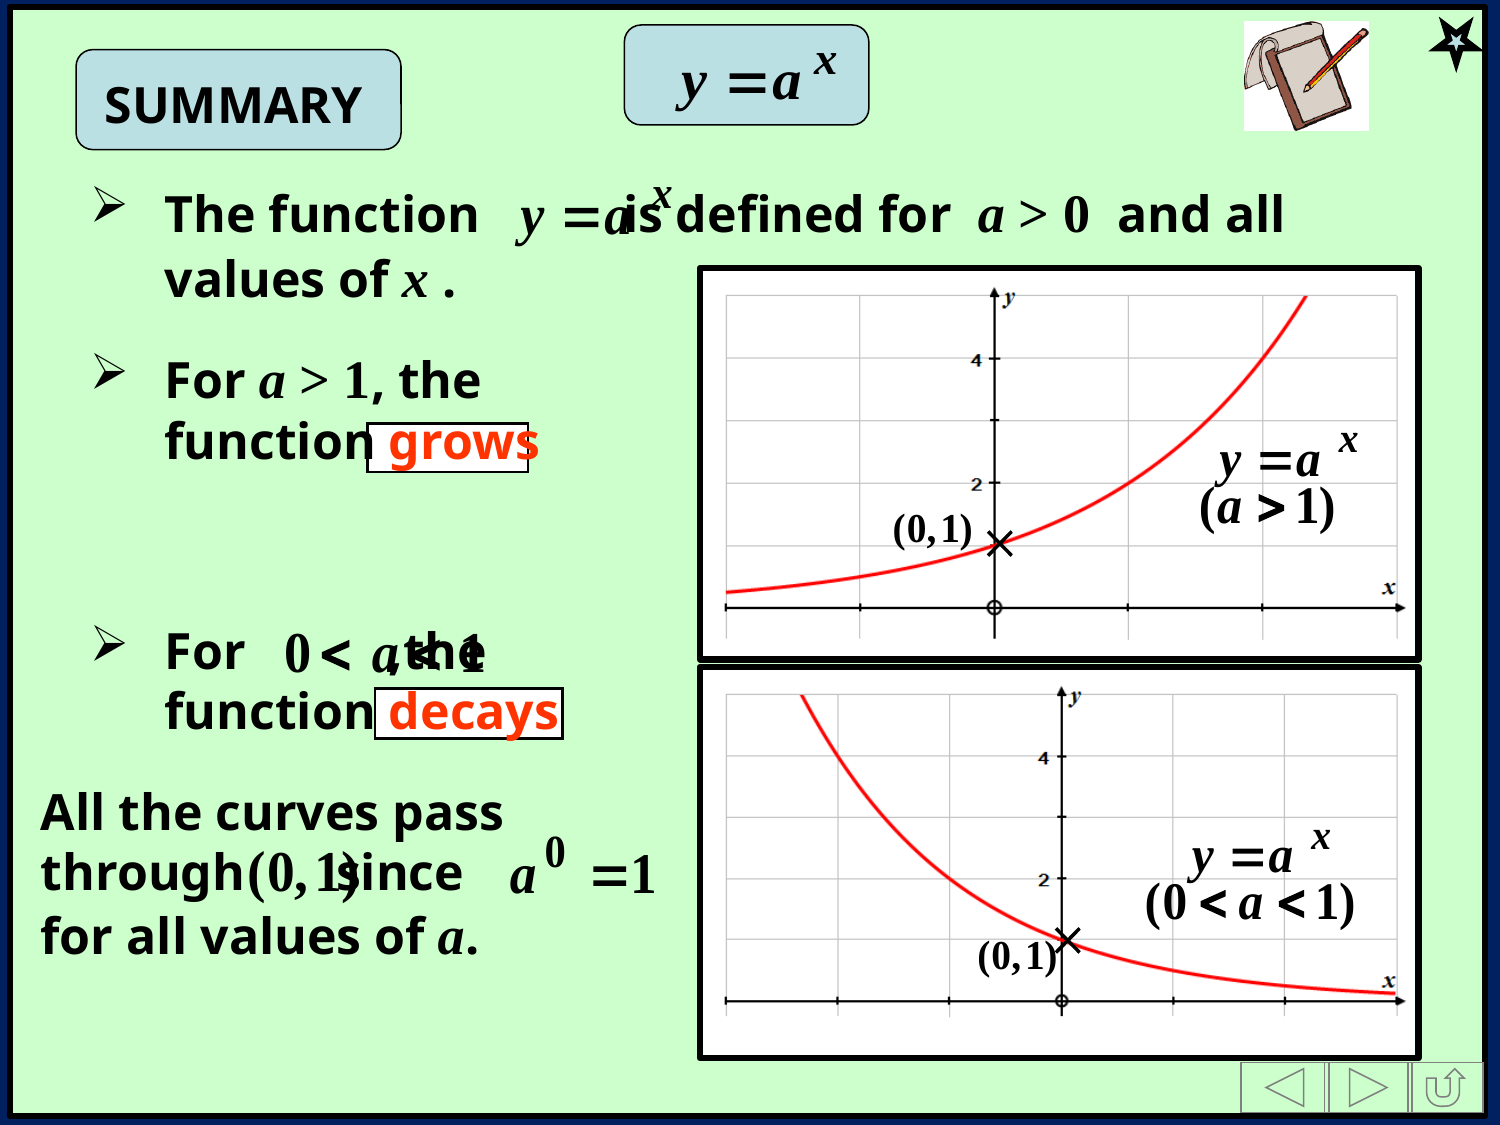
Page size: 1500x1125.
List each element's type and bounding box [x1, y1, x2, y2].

text_box [25, 772, 663, 973]
text_box [75, 49, 402, 150]
text_box [1191, 408, 1367, 547]
picture [1244, 21, 1369, 131]
text_box [886, 505, 1013, 562]
text_box [74, 159, 1438, 317]
text_box [74, 337, 582, 480]
picture [702, 317, 1416, 657]
text_box [1437, 24, 1475, 63]
text_box [1136, 805, 1364, 943]
picture [702, 669, 1416, 1056]
text_box [970, 922, 1081, 988]
text_box [74, 612, 663, 749]
